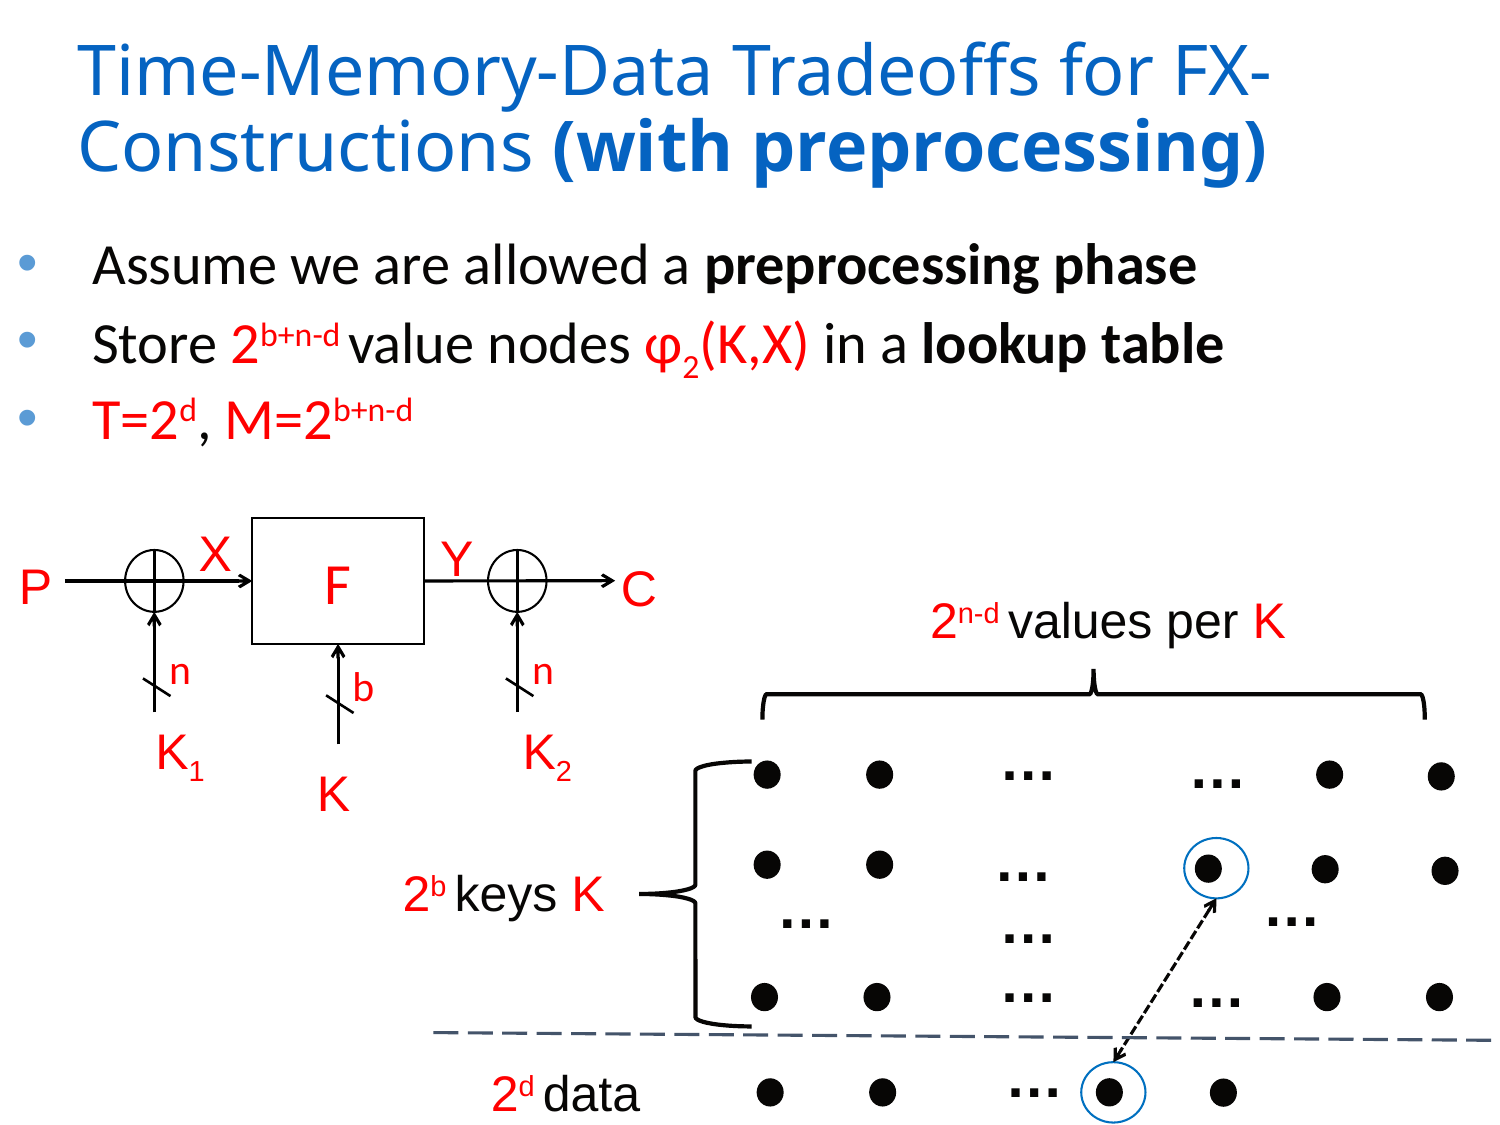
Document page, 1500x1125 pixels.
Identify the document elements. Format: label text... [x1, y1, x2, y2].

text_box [0, 514, 672, 816]
list Assume we are allowed a preprocessing phase Store 2b+n-d value nodes φ2(K,X) in a lookup table T=2d, M=2b+n-d [0, 224, 1500, 566]
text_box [476, 1041, 1249, 1125]
title Time-Memory-Data Tradeoffs for FX-Constructions (with preprocessing) [62, 16, 1297, 205]
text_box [387, 581, 1495, 1041]
